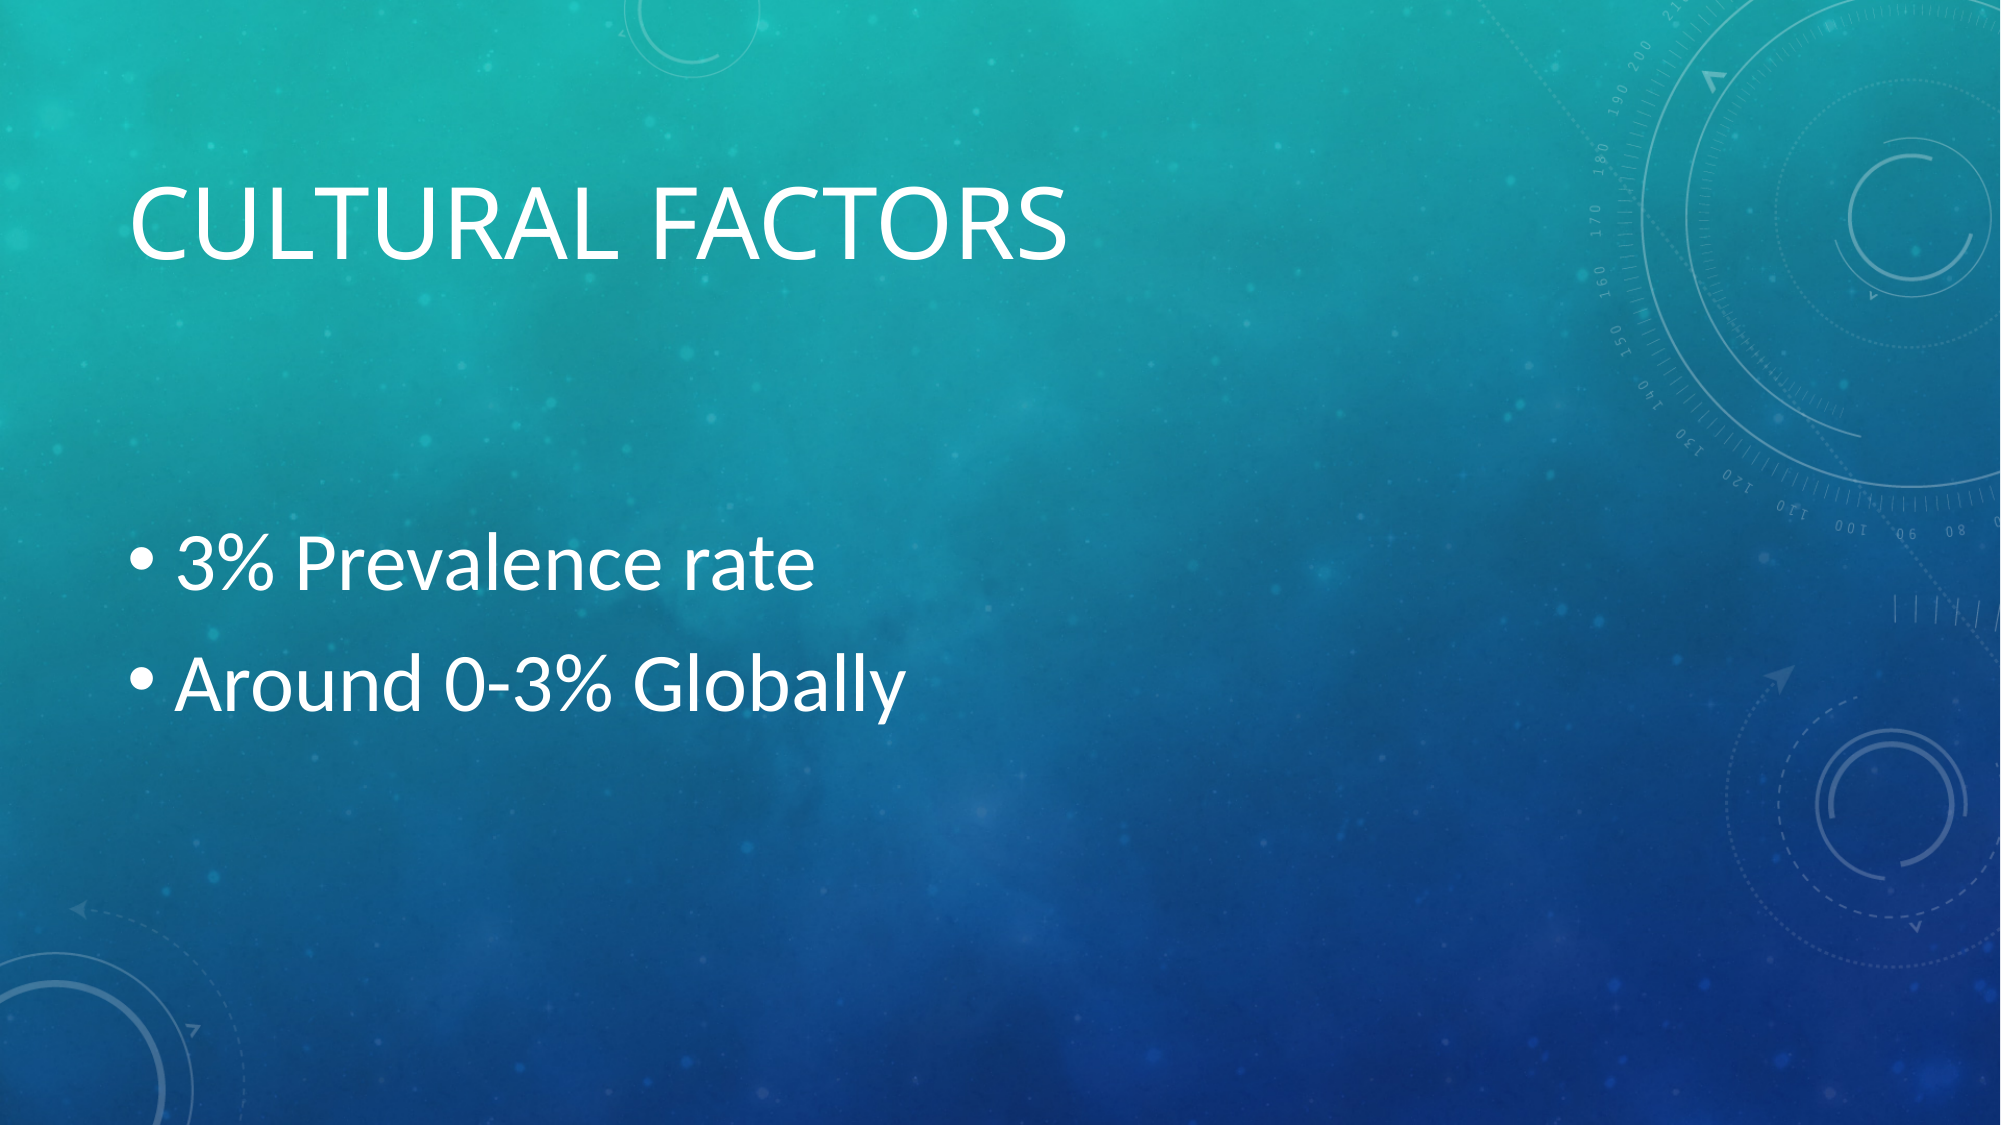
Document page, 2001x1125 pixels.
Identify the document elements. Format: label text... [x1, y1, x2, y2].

picture [0, 0, 2001, 1125]
title Cultural Factors [112, 99, 1775, 339]
list 3% Prevalence rate Around 0-3% Globally [112, 351, 1775, 950]
